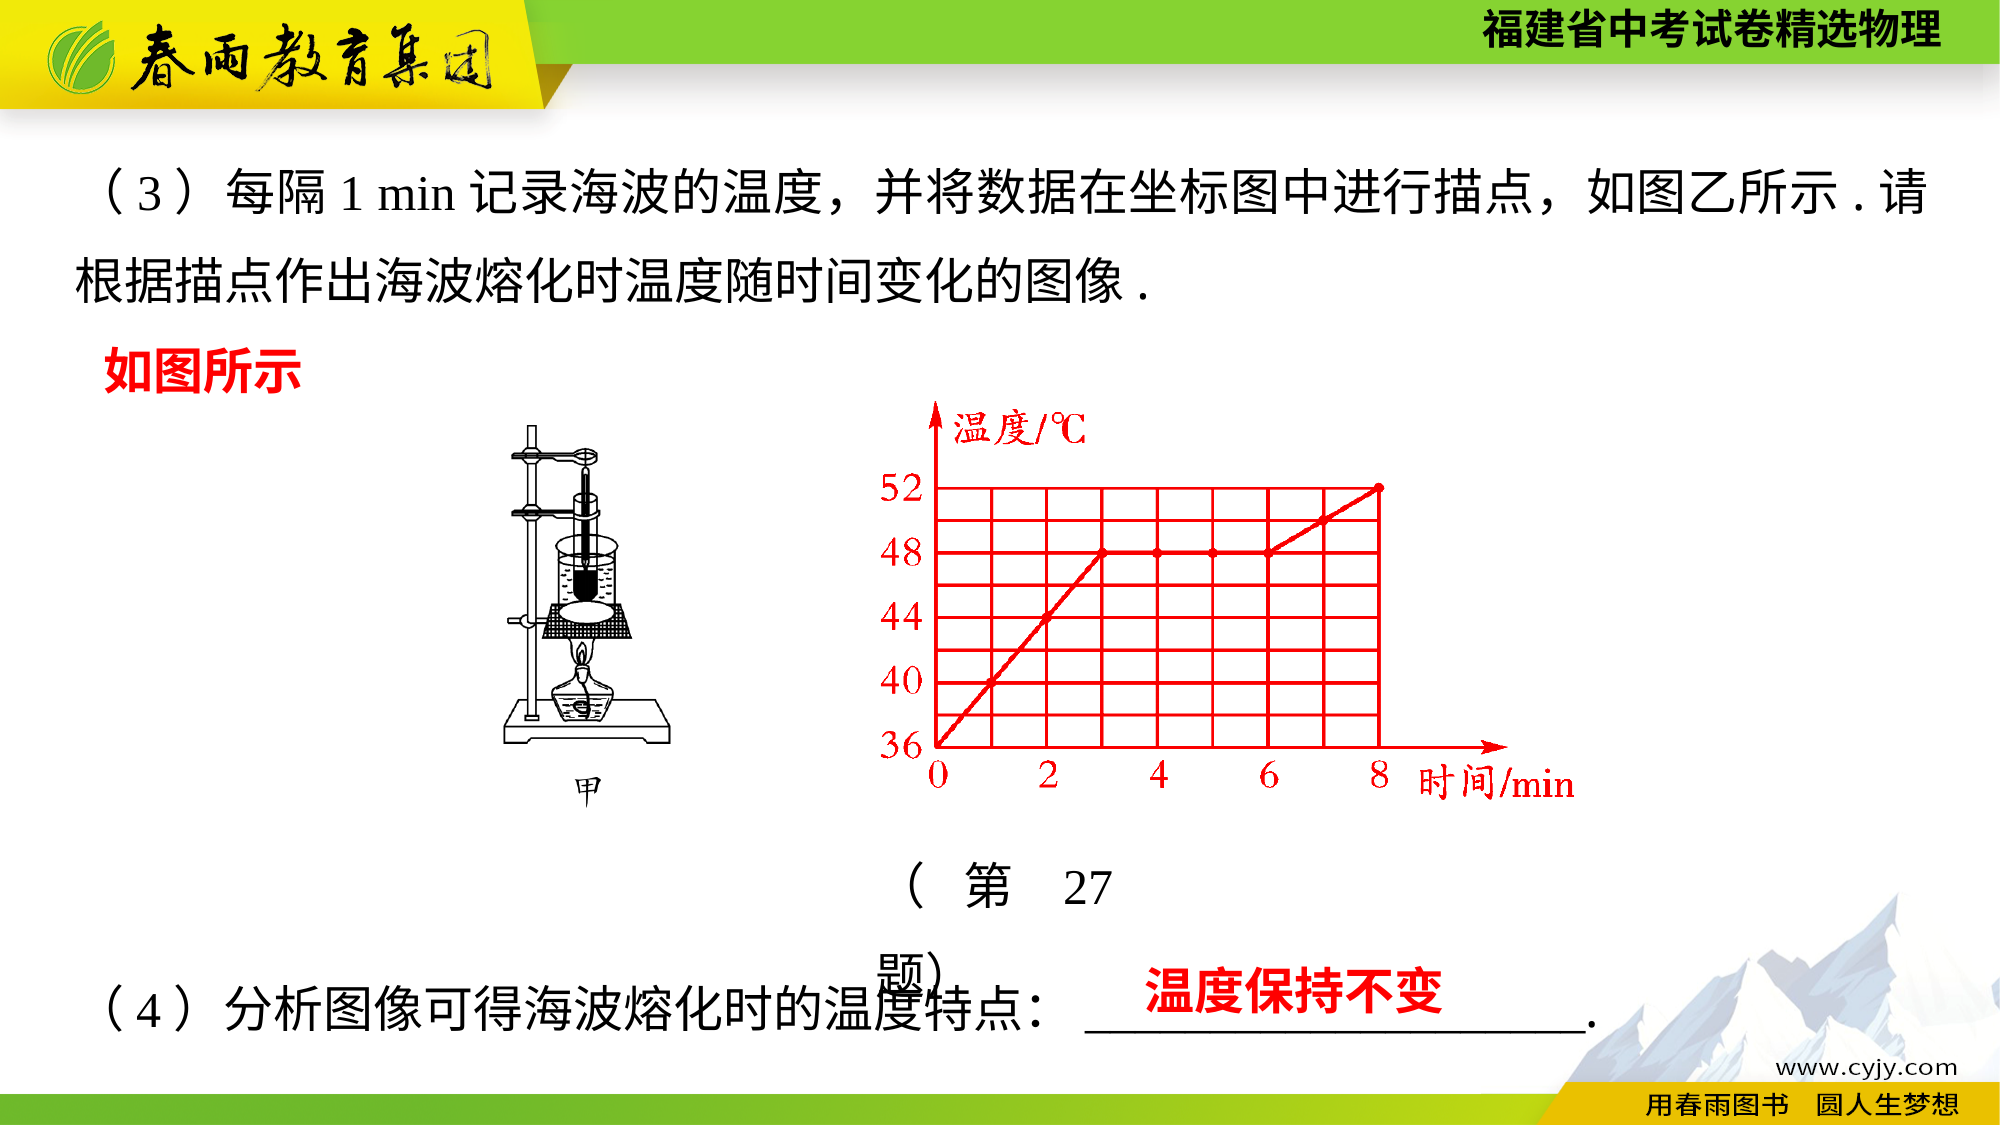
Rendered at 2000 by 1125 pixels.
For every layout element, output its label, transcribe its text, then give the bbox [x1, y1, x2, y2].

text_box 如图所示 [88, 302, 319, 408]
picture [0, 0, 2000, 1125]
text_box （4）分析图像可得海波熔化时的温度特点：____________________. [59, 940, 1944, 1046]
list （3）每隔1 min记录海波的温度，并将数据在坐标图中进行描点，如图乙所示.请根据描点作出海波熔化时温度随时间变化的图像. [59, 122, 1944, 400]
text_box 温度保持不变 [1129, 951, 1460, 1027]
text_box （第27题） [860, 824, 1140, 922]
